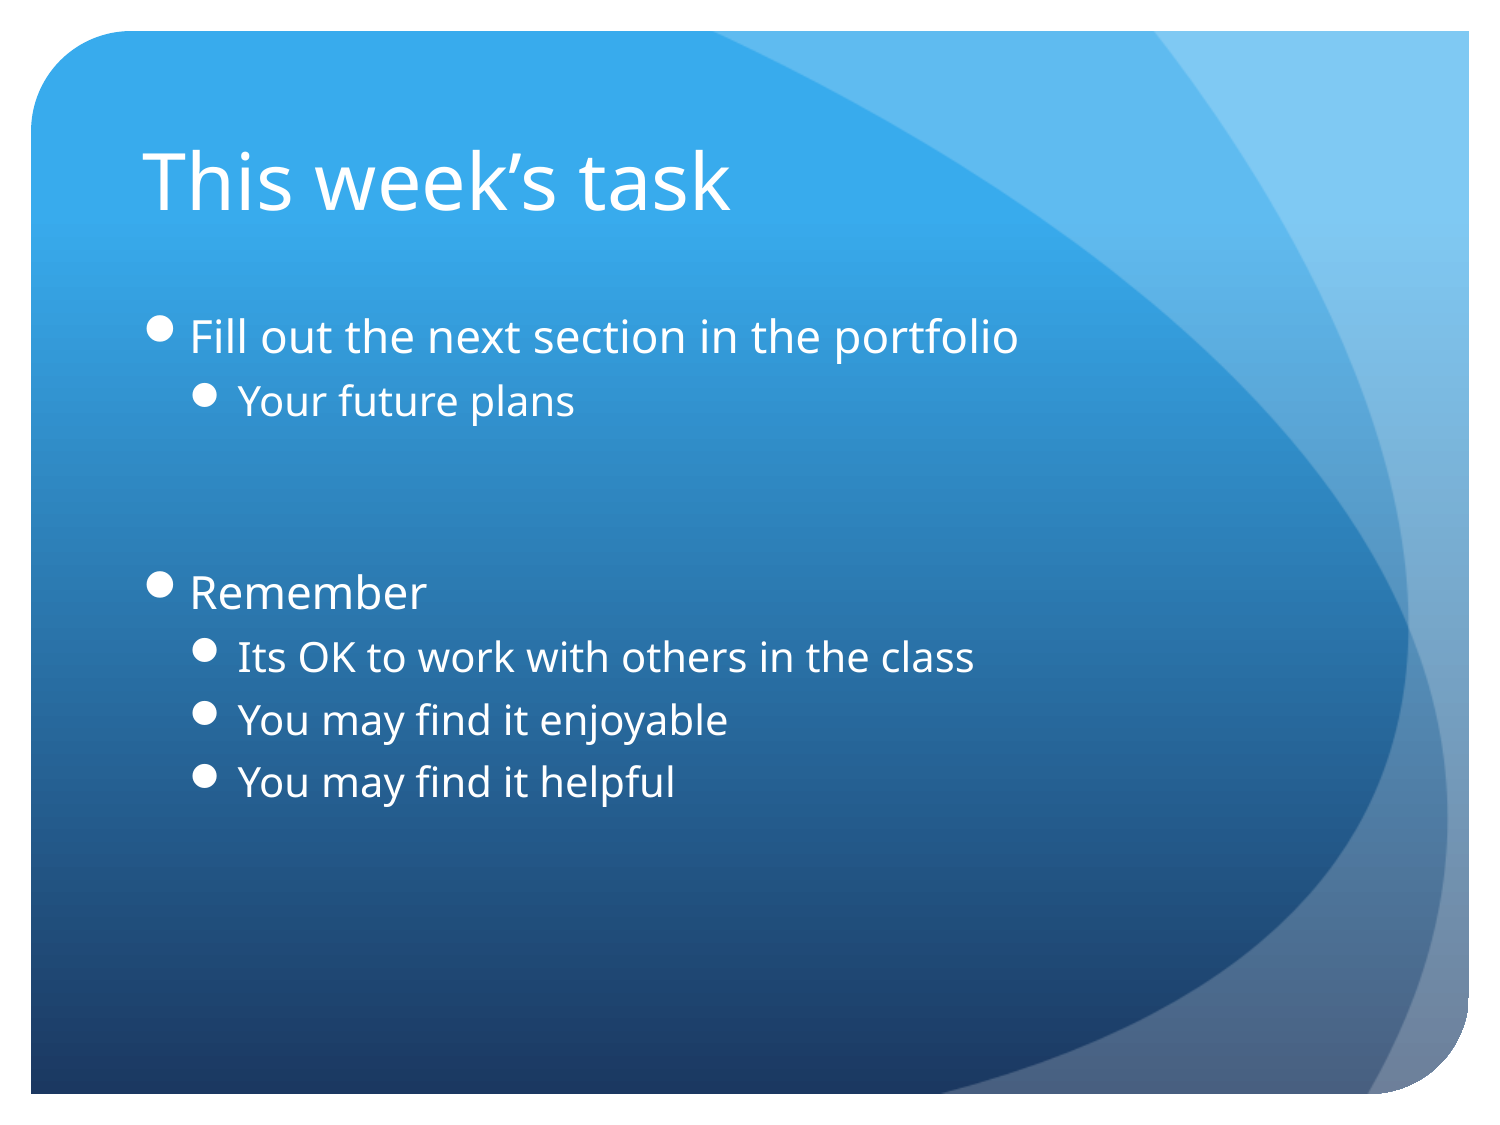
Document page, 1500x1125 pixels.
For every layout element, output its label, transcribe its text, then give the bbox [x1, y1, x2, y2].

title This week’s task [127, 62, 1372, 234]
picture [24, 30, 1473, 1094]
list Fill out the next section in the portfolio Your future plans Remember Its OK to work with others in the class You may find it enjoyable You may find it helpful [127, 299, 1372, 991]
